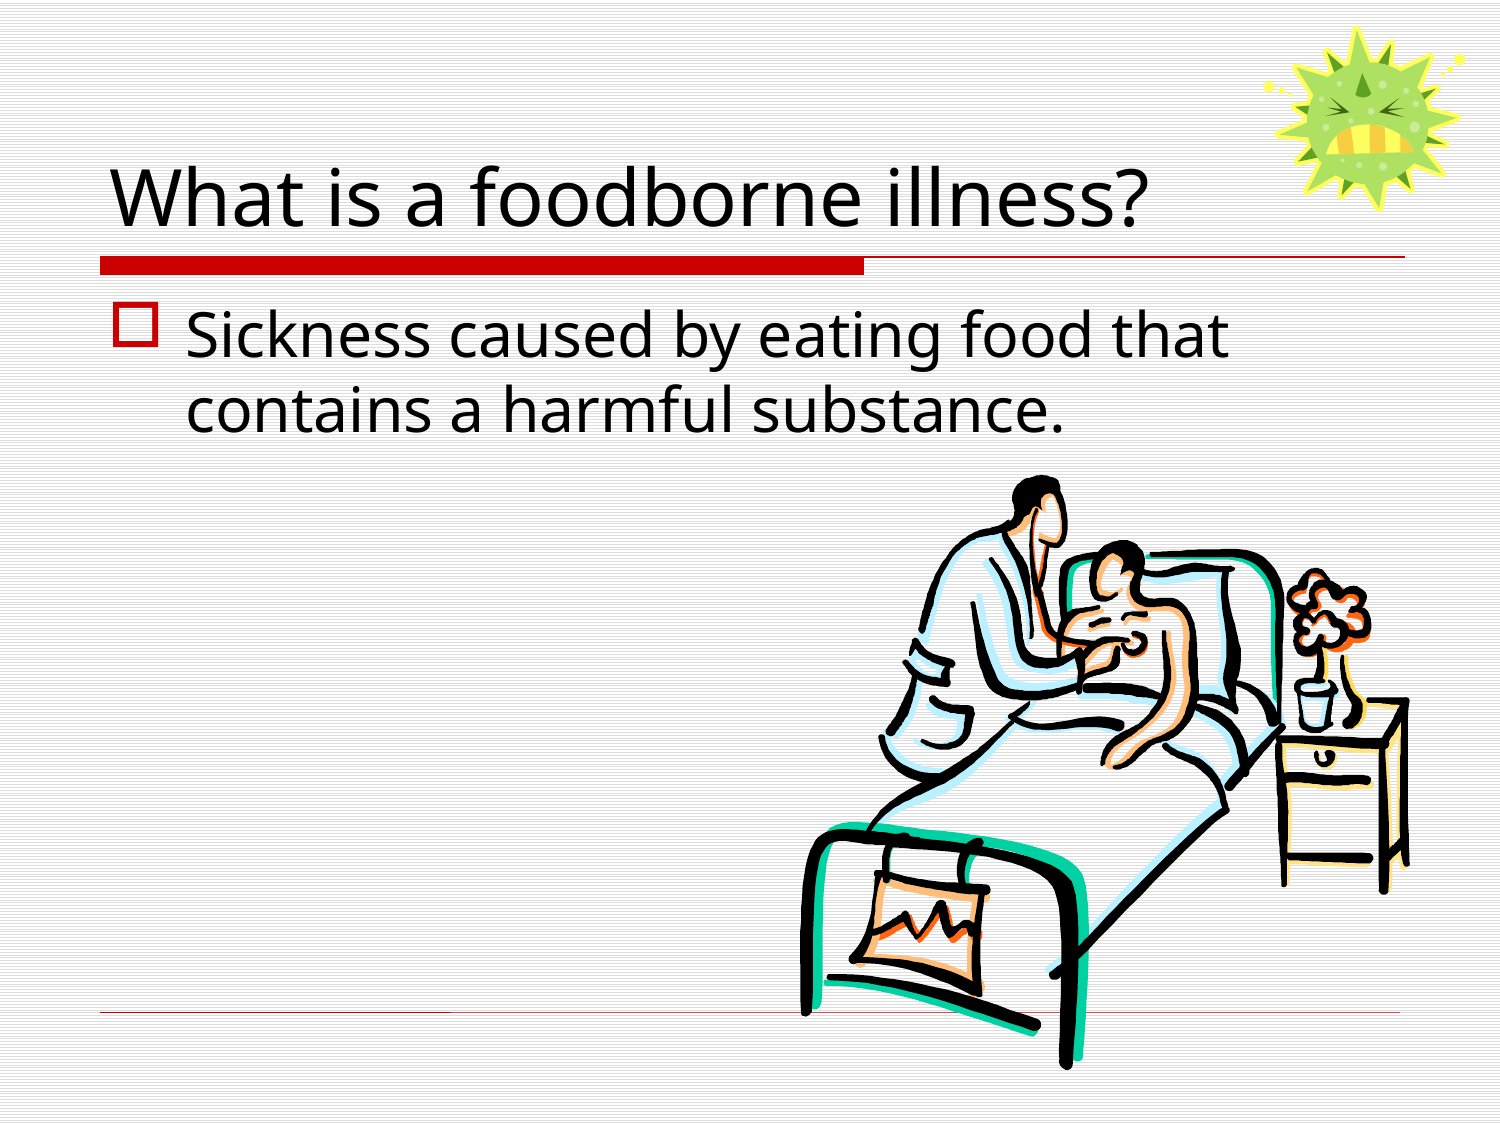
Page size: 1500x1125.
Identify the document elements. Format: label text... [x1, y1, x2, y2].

picture [799, 474, 1410, 1071]
picture [1262, 24, 1467, 213]
title What is a foodborne illness? [93, 49, 1407, 250]
list Sickness caused by eating food that contains a harmful substance. [92, 287, 1406, 988]
